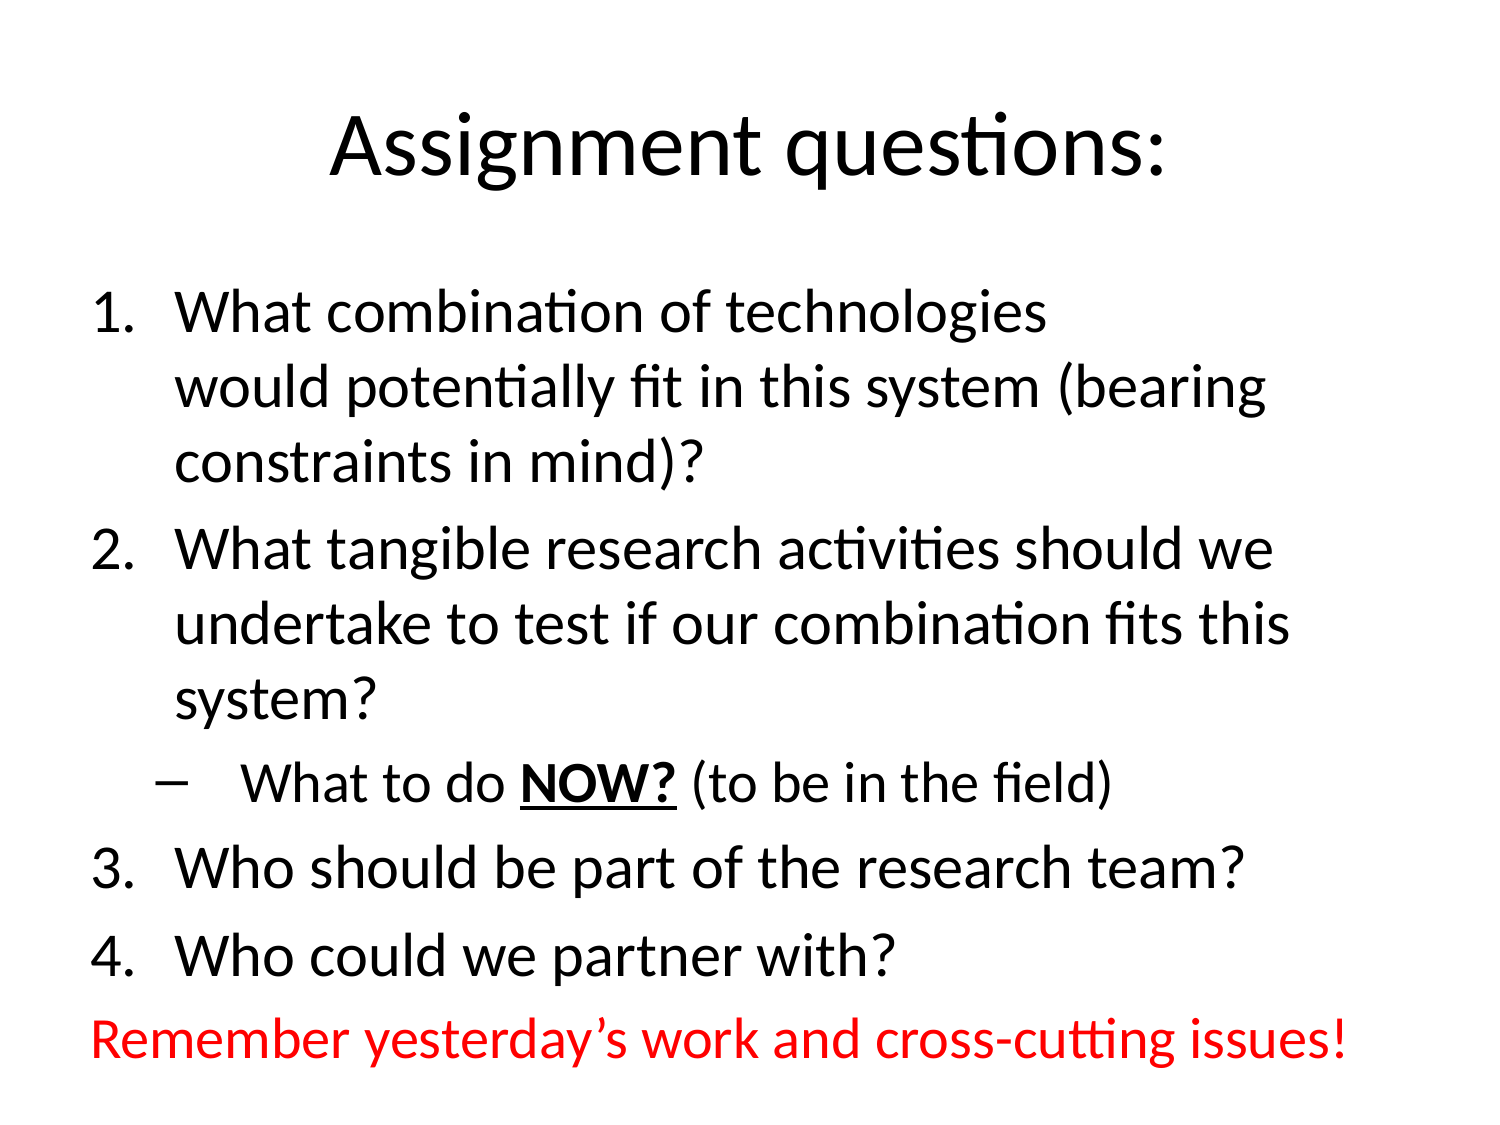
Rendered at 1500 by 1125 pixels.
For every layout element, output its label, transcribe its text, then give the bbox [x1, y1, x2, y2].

list What combination of technologies would potentially fit in this system (bearing constraints in mind)? What tangible research activities should we undertake to test if our combination fits this system? What to do NOW? (to be in the field) Who should be part of the research team? Who could we partner with? Remember yesterday’s work and cross-cutting issues! [75, 262, 1425, 1005]
title Assignment questions: [75, 45, 1425, 233]
